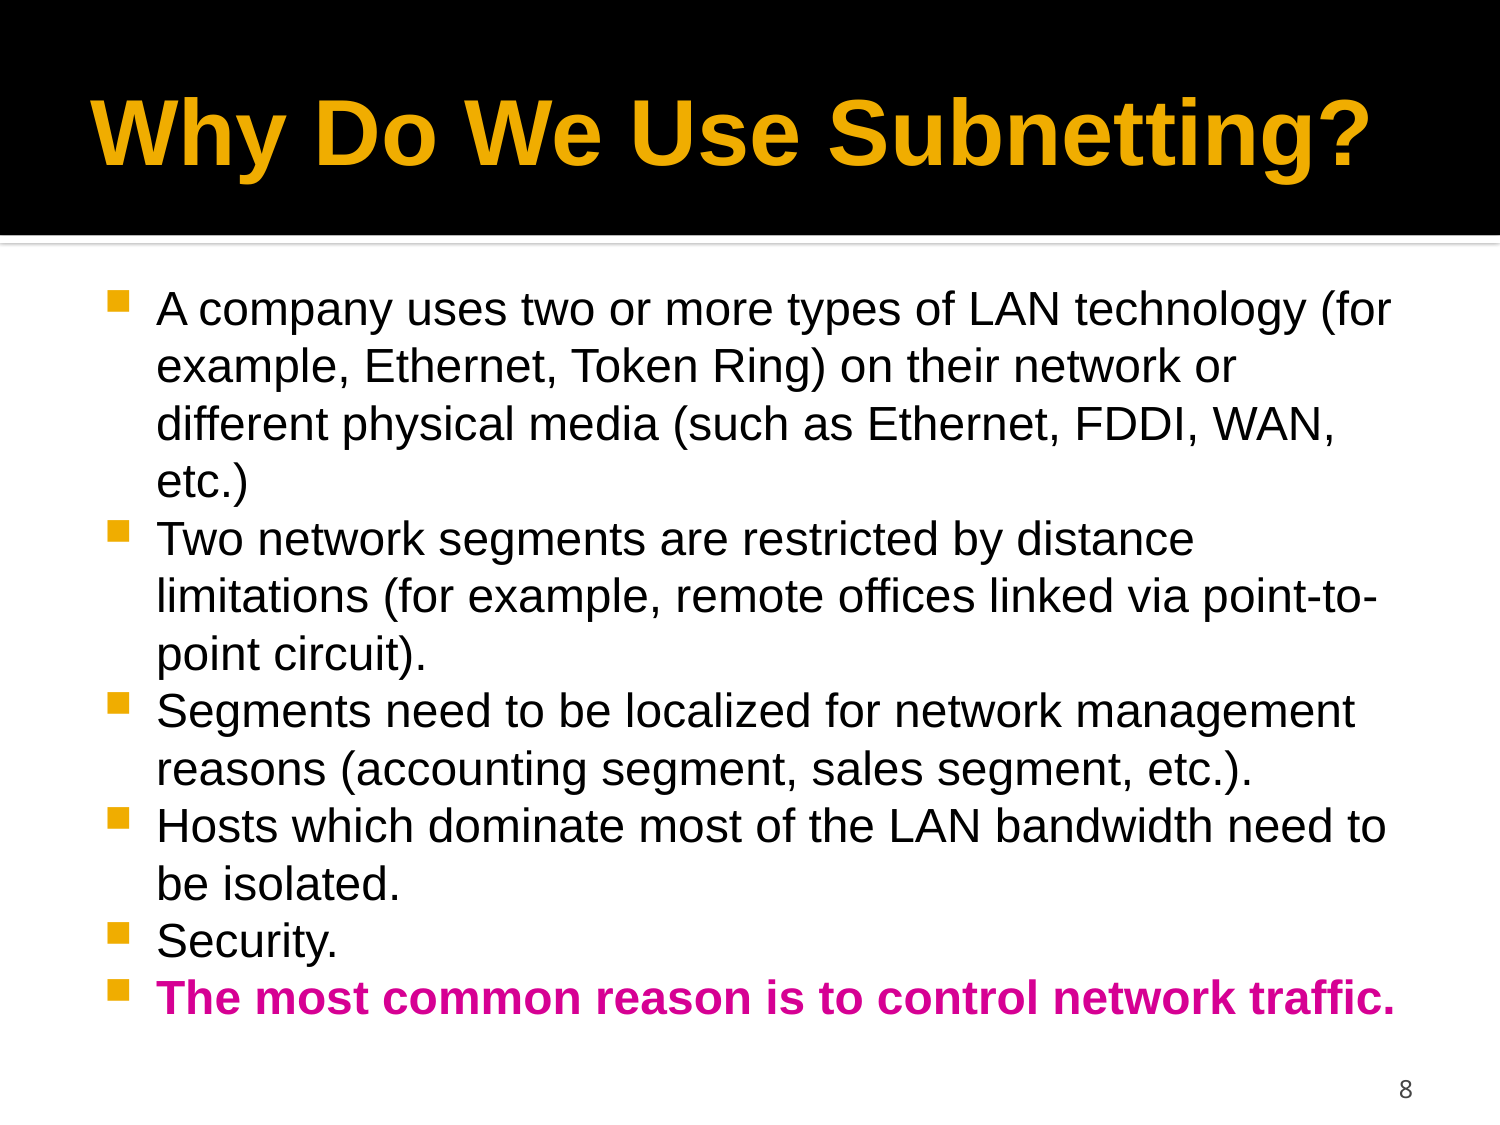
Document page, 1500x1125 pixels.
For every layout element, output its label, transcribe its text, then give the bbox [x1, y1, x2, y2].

list A company uses two or more types of LAN technology (for example, Ethernet, Token Ring) on their network or different physical media (such as Ethernet, FDDI, WAN, etc.) Two network segments are restricted by distance limitations (for example, remote offices linked via point-to-point circuit). Segments need to be localized for network management reasons (accounting segment, sales segment, etc.). Hosts which dominate most of the LAN bandwidth need to be isolated. Security. The most common reason is to control network traffic. [75, 262, 1425, 1022]
title Why Do We Use Subnetting? [75, 25, 1425, 231]
slide_number 8 [1345, 1062, 1467, 1108]
